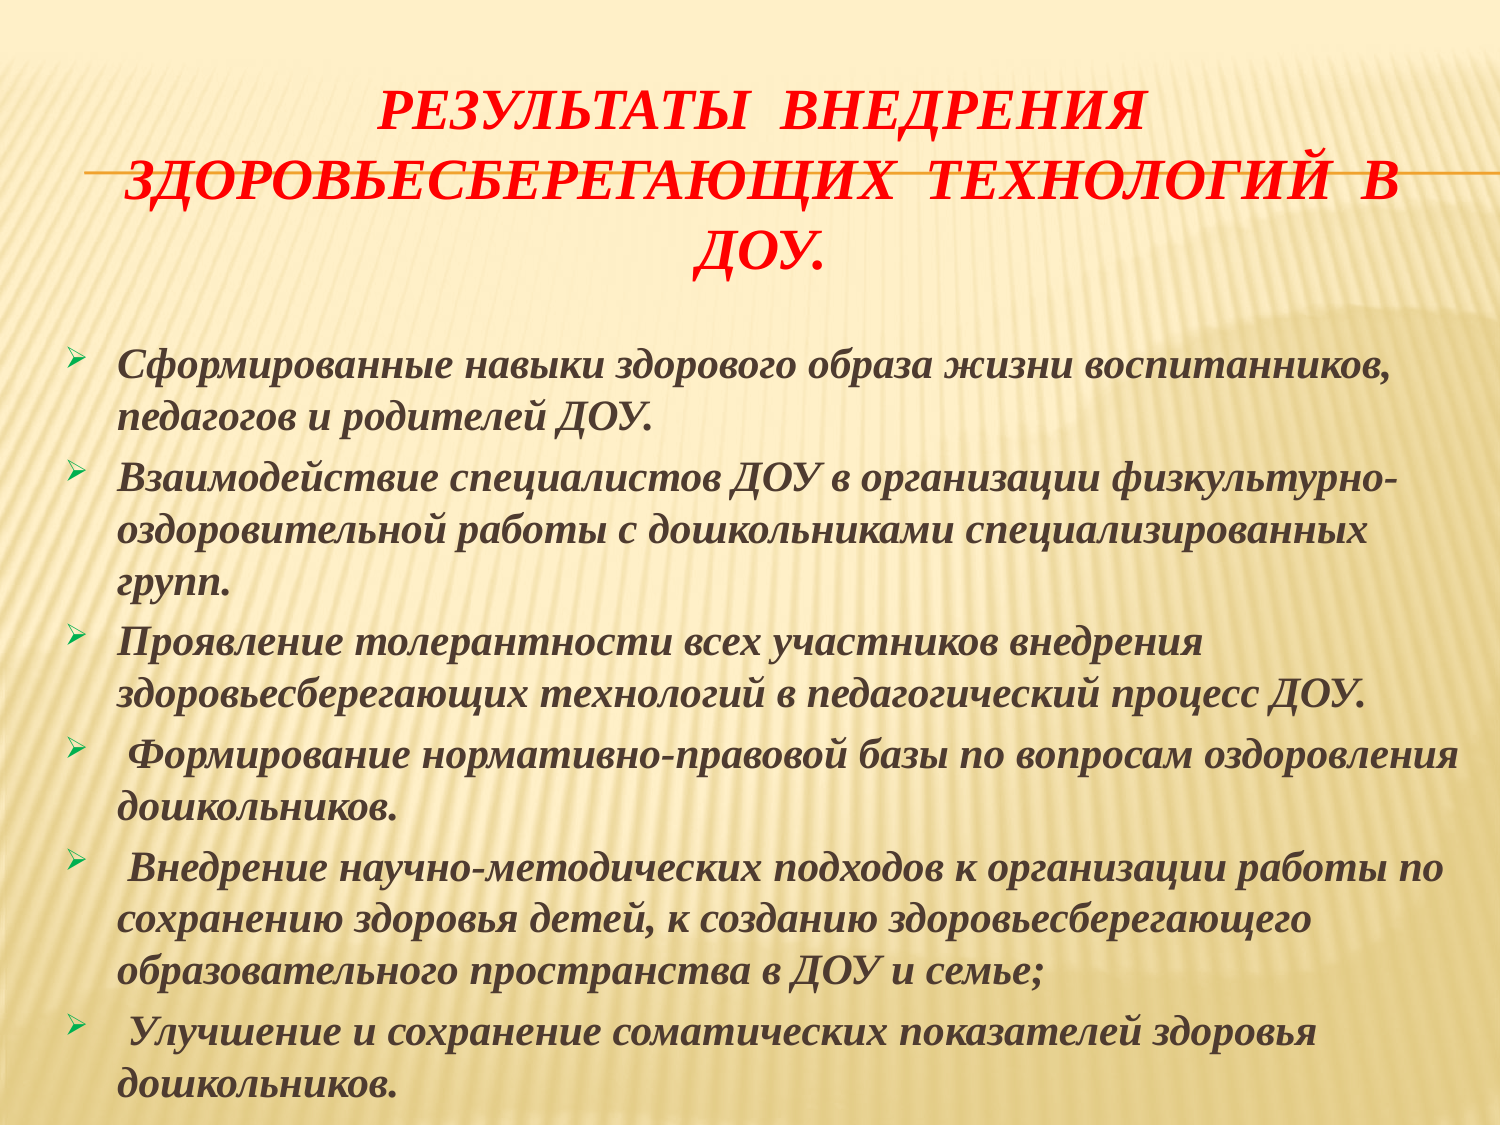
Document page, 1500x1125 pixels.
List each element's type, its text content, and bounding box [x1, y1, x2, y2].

title Результаты внедрения здоровьесберегающих технологий в ДОУ. [50, 46, 1475, 305]
list Сформированные навыки здорового образа жизни воспитанников, педагогов и родителей ДОУ. Взаимодействие специалистов ДОУ в организации физкультурно-оздоровительной работы с дошкольниками специализированных групп. Проявление толерантности всех участников внедрения здоровьесберегающих технологий в педагогический процесс ДОУ. Формирование нормативно-правовой базы по вопросам оздоровления дошкольников. Внедрение научно-методических подходов к организации работы по сохранению здоровья детей, к созданию здоровьесберегающего образовательного пространства в ДОУ и семье; Улучшение и сохранение соматических показателей здоровья дошкольников. [50, 328, 1475, 1125]
